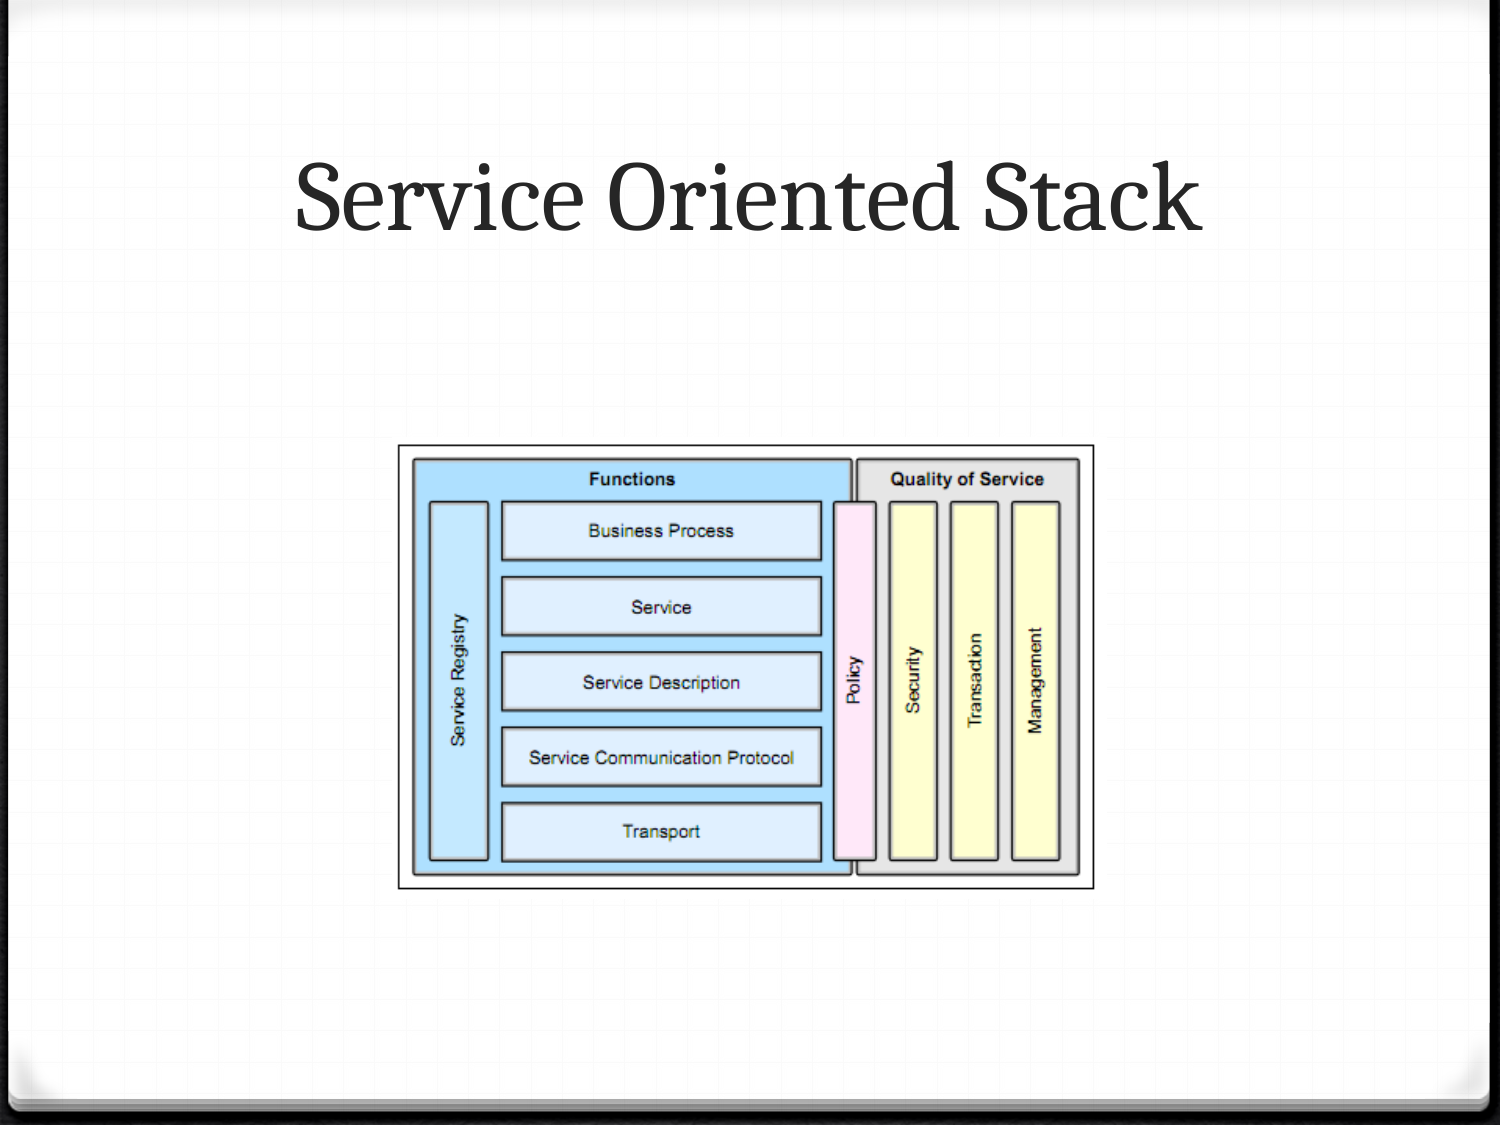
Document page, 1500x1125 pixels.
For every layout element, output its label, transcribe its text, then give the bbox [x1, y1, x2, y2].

title Service Oriented Stack [90, 71, 1410, 309]
picture [0, 0, 1500, 1125]
